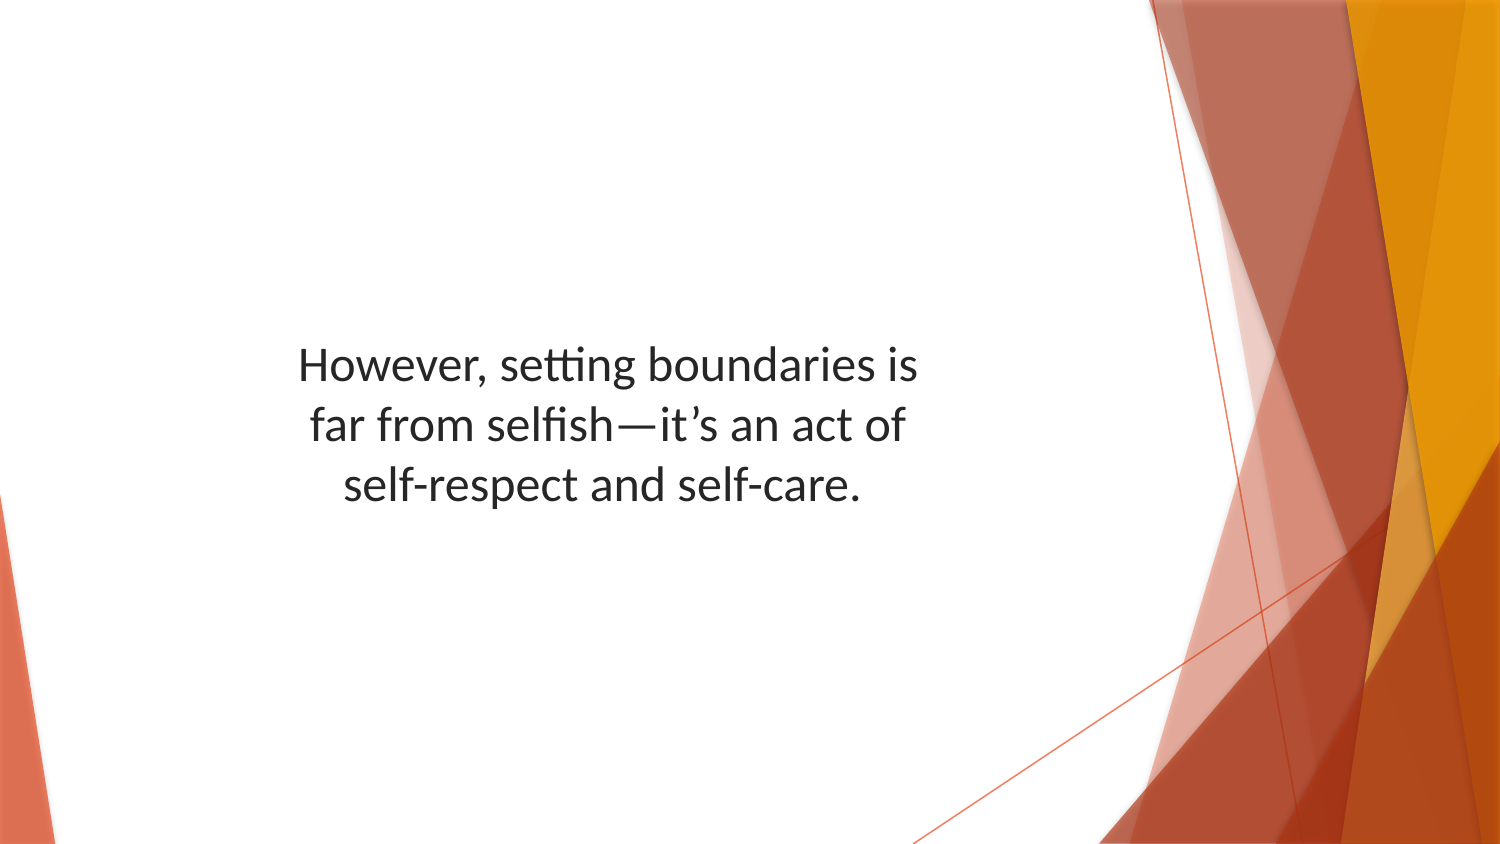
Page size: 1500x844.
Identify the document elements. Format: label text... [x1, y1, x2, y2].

list However, setting boundaries is far from selfish—it’s an act of self-respect and self-care. [265, 114, 951, 729]
